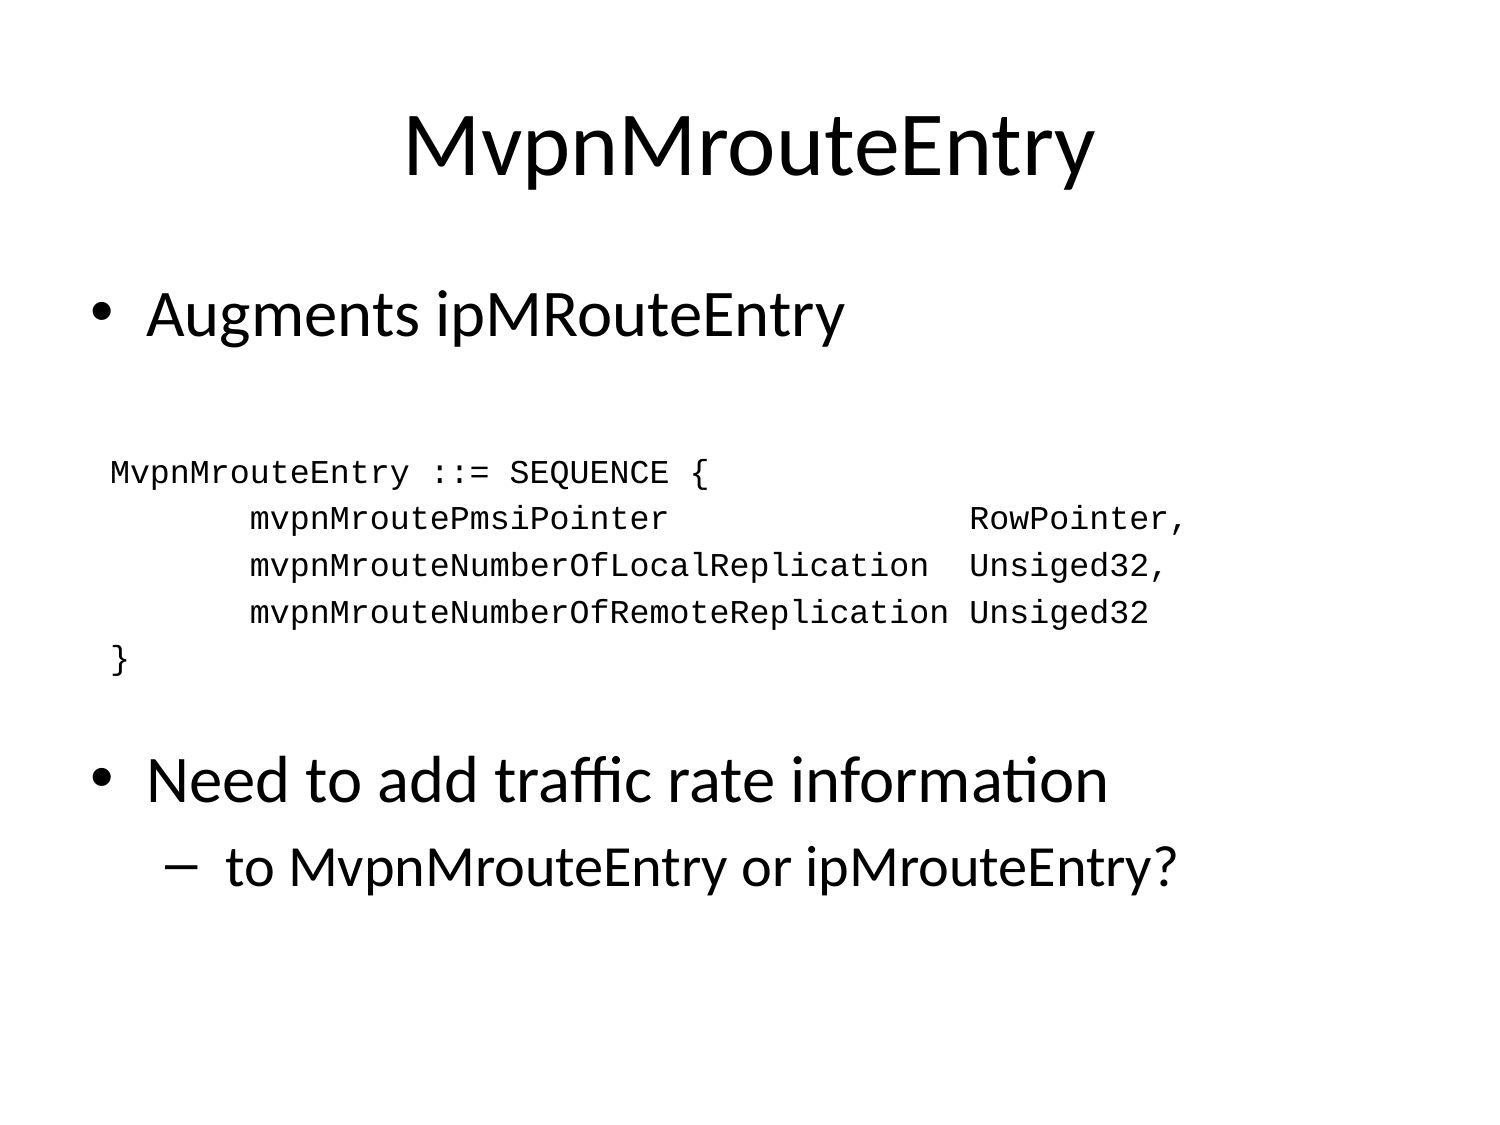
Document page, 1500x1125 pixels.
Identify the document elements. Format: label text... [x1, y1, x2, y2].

list Augments ipMRouteEntry MvpnMrouteEntry ::= SEQUENCE { mvpnMroutePmsiPointer RowPointer, mvpnMrouteNumberOfLocalReplication Unsiged32, mvpnMrouteNumberOfRemoteReplication Unsiged32 } Need to add traffic rate information to MvpnMrouteEntry or ipMrouteEntry? [75, 262, 1425, 1005]
title MvpnMrouteEntry [75, 45, 1425, 233]
